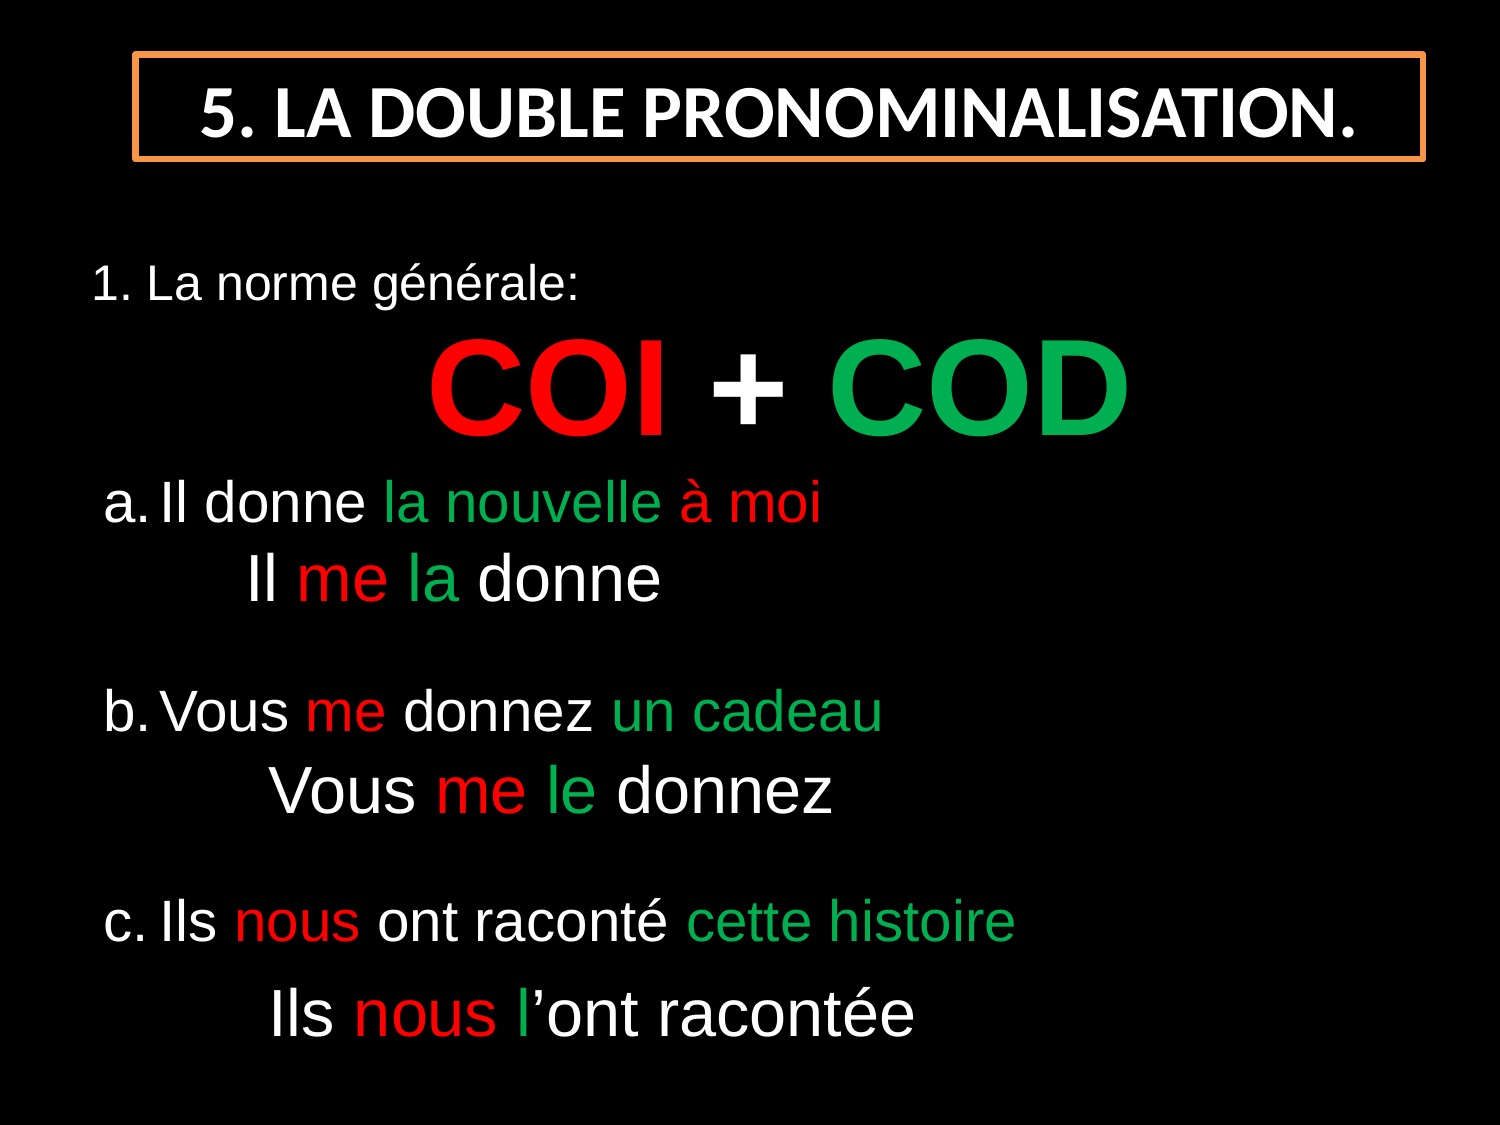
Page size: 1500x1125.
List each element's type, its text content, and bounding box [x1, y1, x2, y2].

text_box Il me la donne [230, 527, 1046, 622]
text_box 1. La norme générale: [76, 243, 1412, 319]
text_box 5. LA DOUBLE PRONOMINALISATION. [135, 54, 1424, 160]
text_box COI + COD [324, 290, 1235, 456]
text_box Il donne la nouvelle à moi Vous me donnez un cadeau Ils nous ont raconté cette histoire [88, 456, 1424, 1006]
text_box Vous me le donnez [253, 739, 1069, 835]
text_box Ils nous l’ont racontée [253, 962, 1069, 1058]
